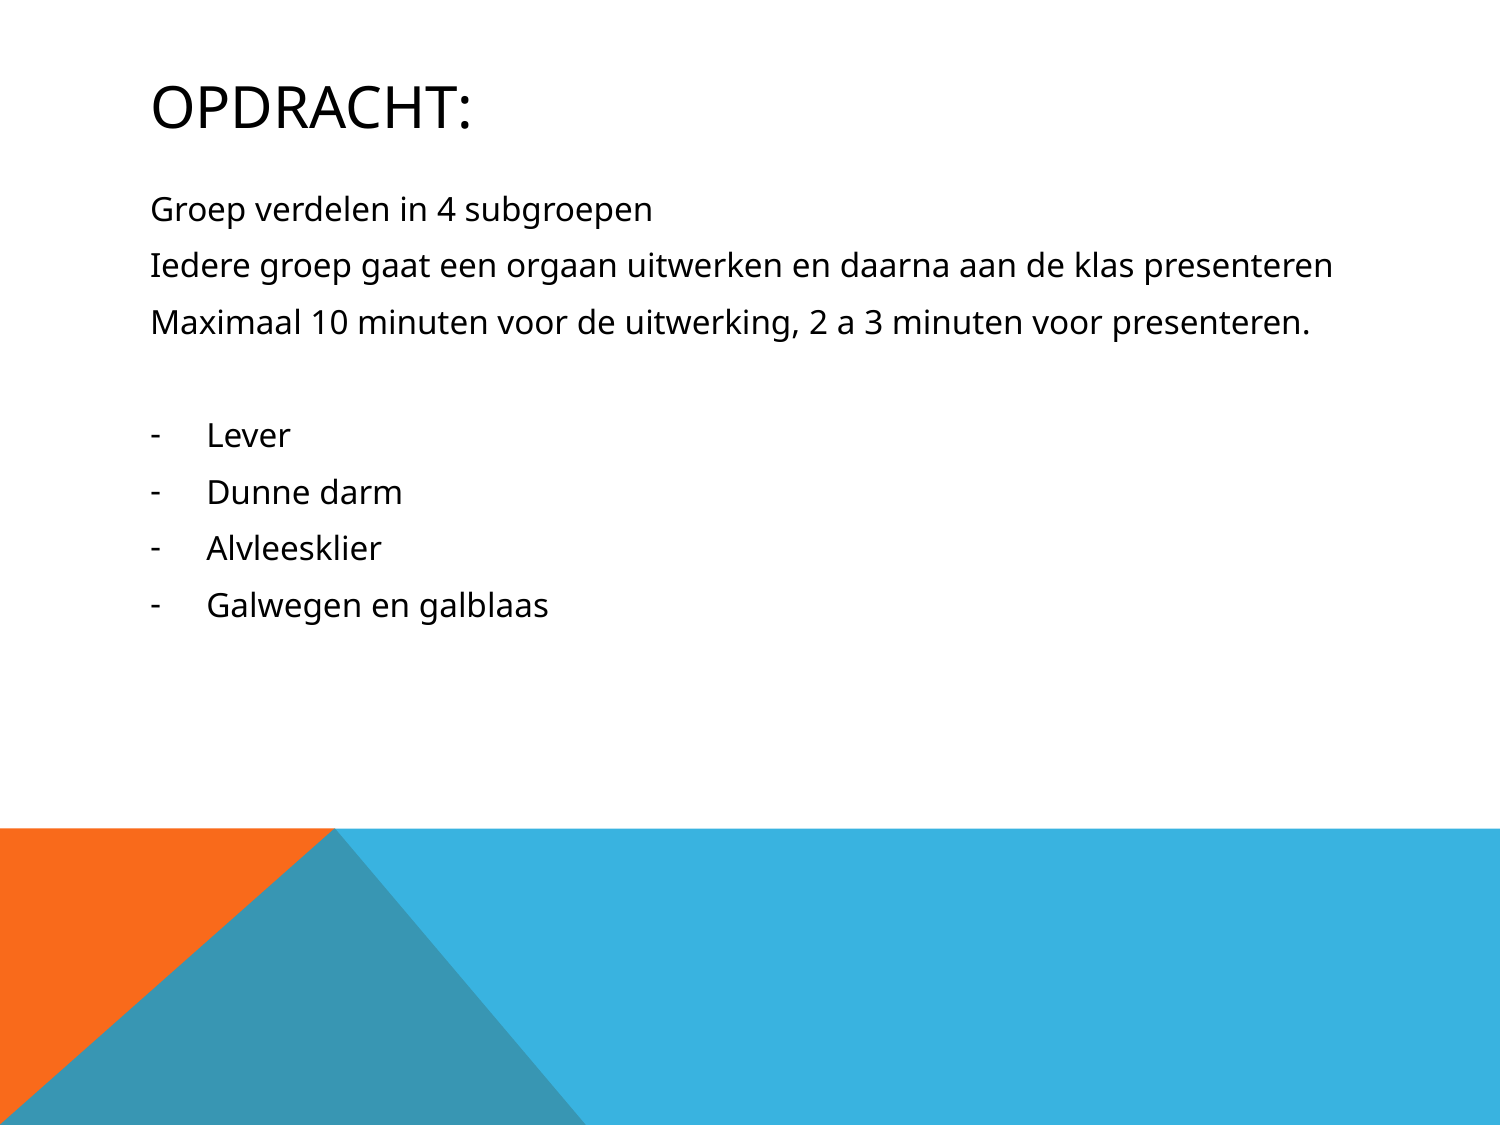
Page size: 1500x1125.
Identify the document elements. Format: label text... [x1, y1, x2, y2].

title OPDRacht: [135, 60, 1369, 150]
list Groep verdelen in 4 subgroepen Iedere groep gaat een orgaan uitwerken en daarna aan de klas presenteren Maximaal 10 minuten voor de uitwerking, 2 a 3 minuten voor presenteren. Lever Dunne darm Alvleesklier Galwegen en galblaas [135, 180, 1369, 768]
